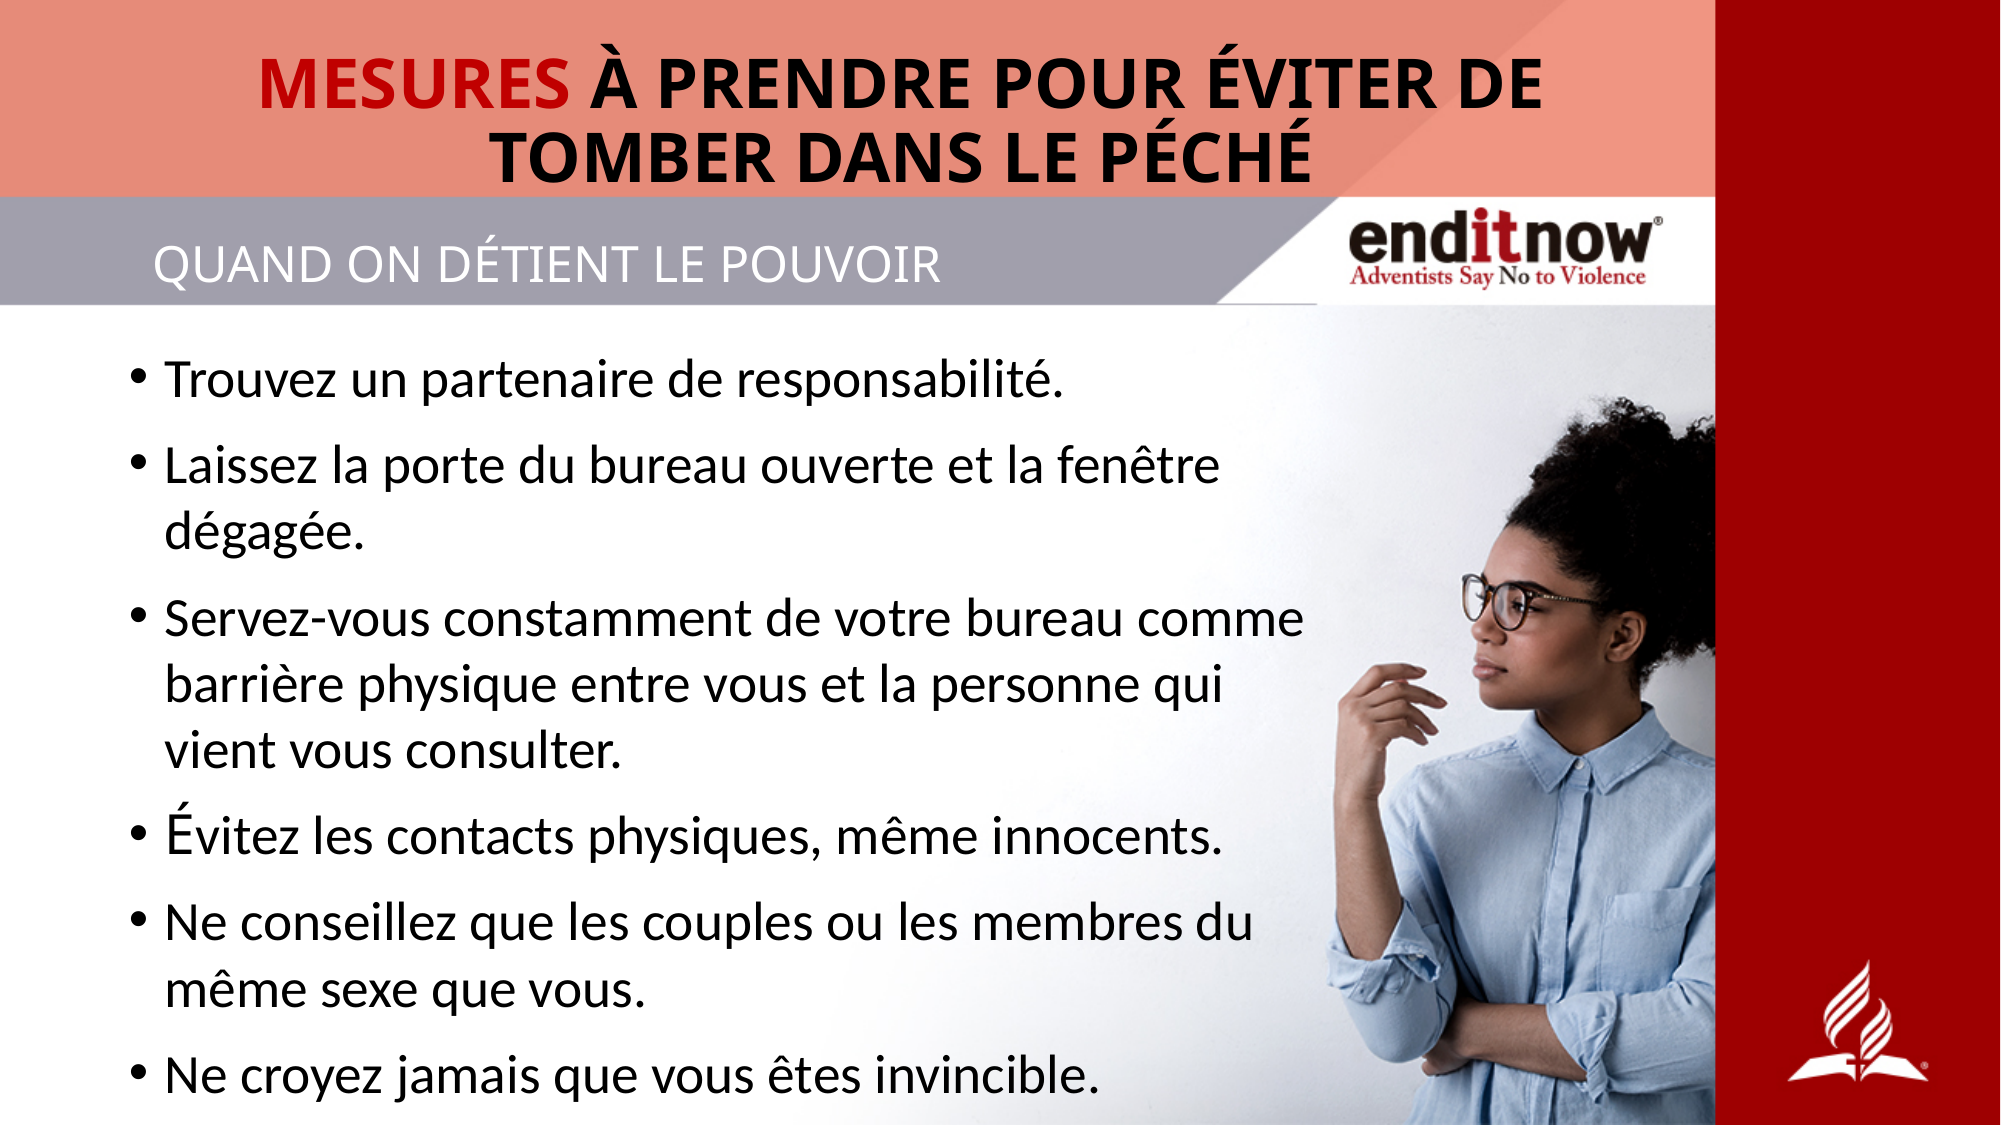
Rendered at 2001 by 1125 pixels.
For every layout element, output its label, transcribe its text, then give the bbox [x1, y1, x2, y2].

title MESURES À PRENDRE POUR ÉVITER DE TOMBER DANS LE PÉCHÉ [137, 40, 1666, 207]
picture [0, 0, 2001, 1125]
list Trouvez un partenaire de responsabilité. Laissez la porte du bureau ouverte et la fenêtre dégagée. Servez-vous constamment de votre bureau comme barrière physique entre vous et la personne qui vient vous consulter. Évitez les contacts physiques, même innocents. Ne conseillez que les couples ou les membres du même sexe que vous. Ne croyez jamais que vous êtes invincible. [113, 334, 1357, 1114]
text_box QUAND ON DÉTIENT LE POUVOIR [137, 224, 1206, 300]
